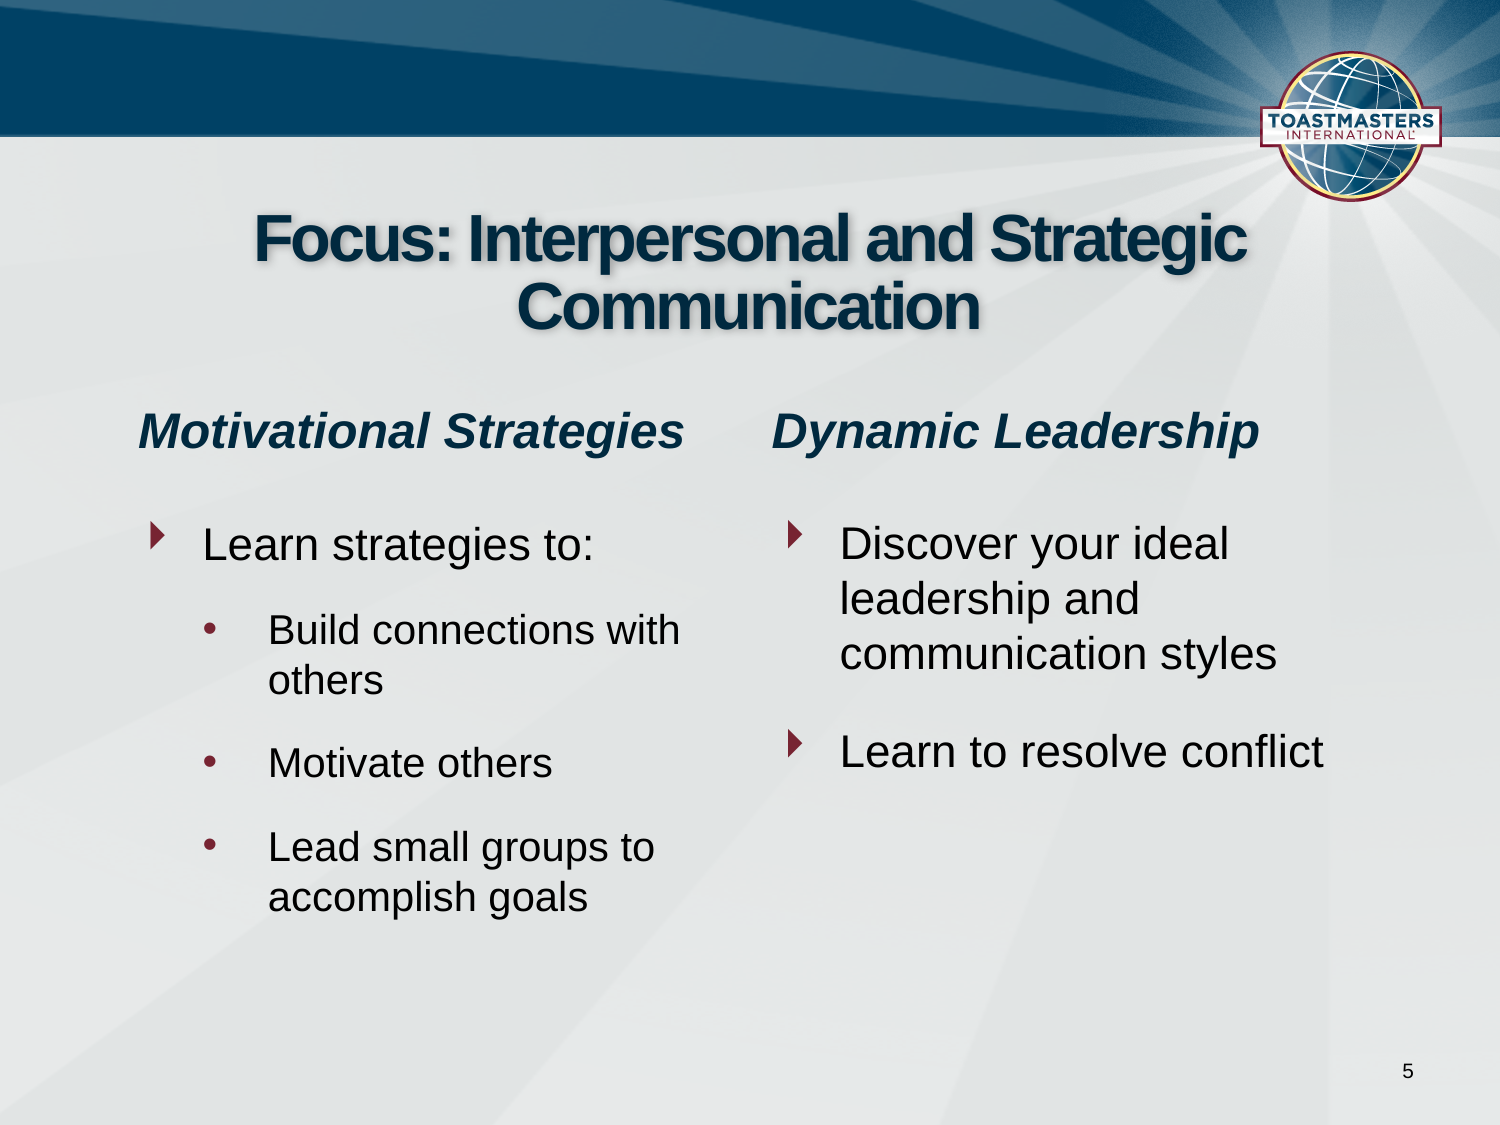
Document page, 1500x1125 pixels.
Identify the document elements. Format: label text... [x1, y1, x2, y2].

text_box Dynamic Leadership [756, 391, 1276, 467]
title Focus: Interpersonal and Strategic Communication [112, 149, 1388, 401]
list Learn strategies to: Build connections with others Motivate others Lead small groups to accomplish goals [121, 506, 713, 1013]
text_box 5 [1387, 1050, 1428, 1090]
text_box Discover your ideal leadership and communication styles Learn to resolve conflict [759, 505, 1350, 1025]
text_box Motivational Strategies [123, 391, 701, 467]
picture [0, 0, 1500, 1125]
